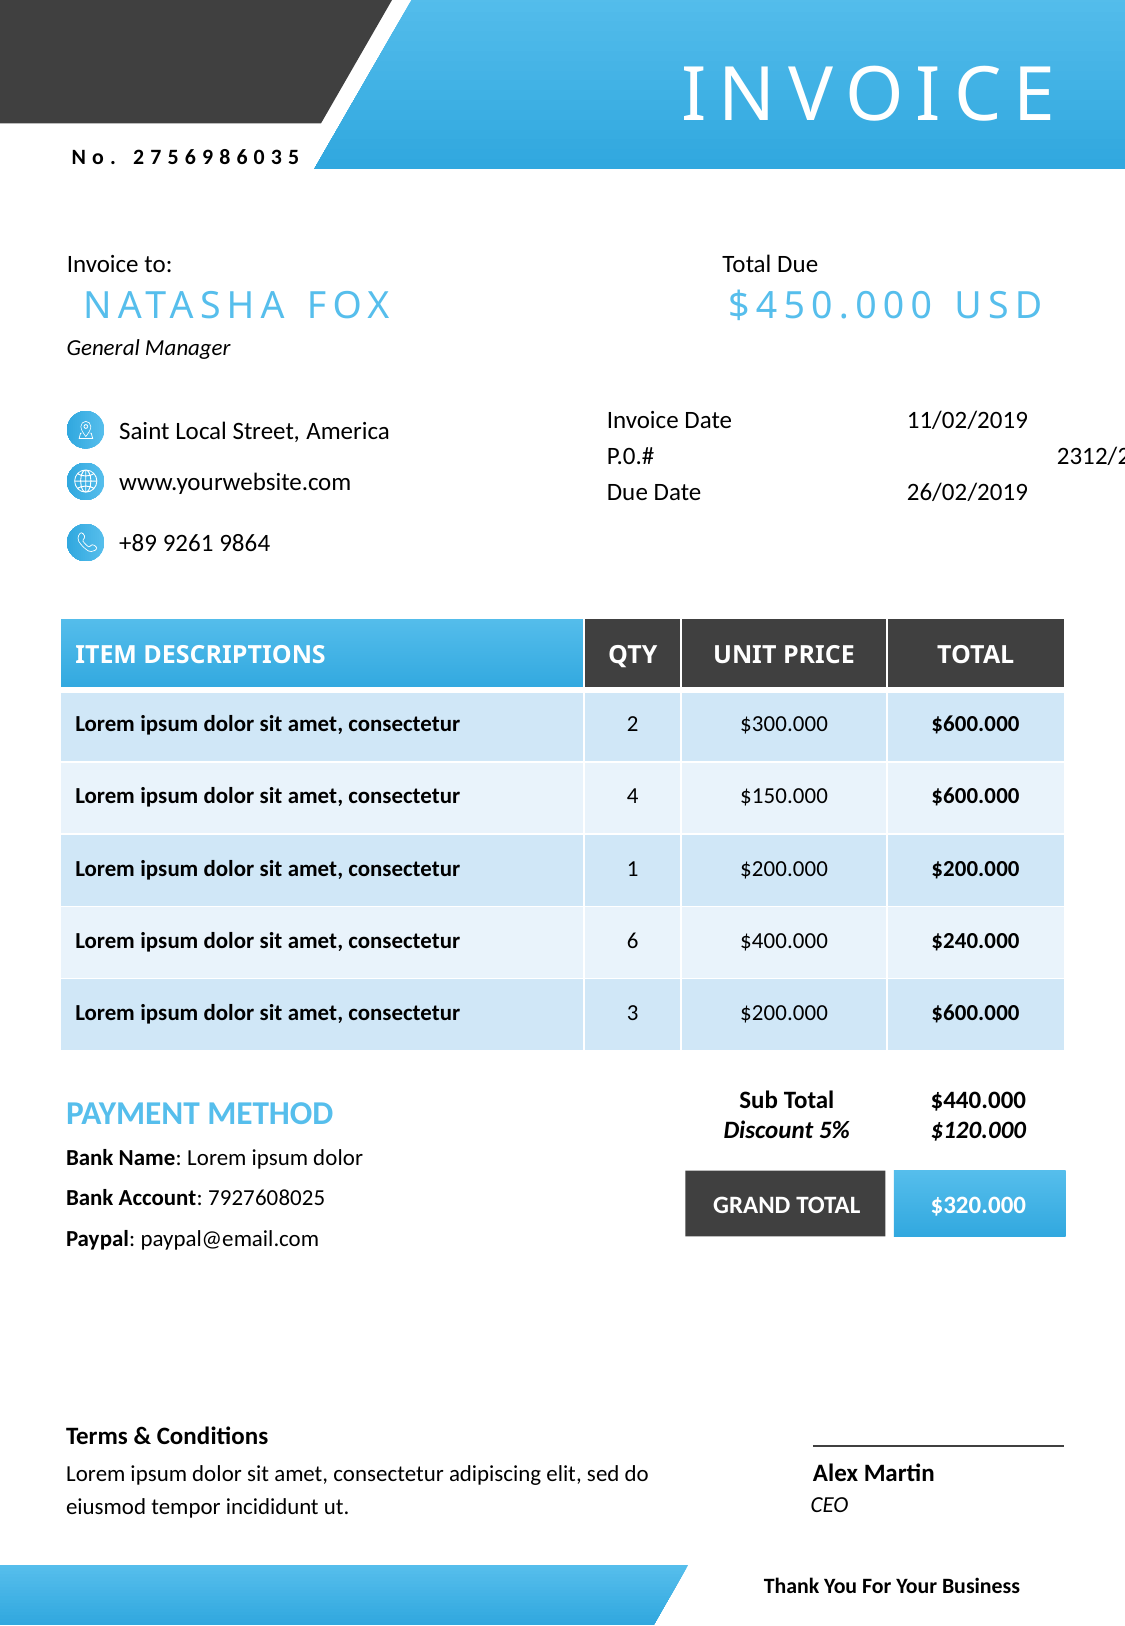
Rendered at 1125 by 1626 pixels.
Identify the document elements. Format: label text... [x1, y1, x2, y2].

text_box General Manager [51, 325, 246, 368]
table_cell $200.000 [682, 979, 886, 1050]
table_cell Lorem ipsum dolor sit amet, consectetur [61, 693, 583, 761]
text_box [0, 0, 394, 125]
table_cell Lorem ipsum dolor sit amet, consectetur [61, 907, 583, 978]
text_box Invoice to: [52, 240, 188, 286]
table_cell $400.000 [682, 907, 886, 978]
text_box [893, 1170, 1067, 1237]
text_box GRAND TOTAL [681, 1180, 892, 1226]
table_cell 3 [585, 979, 680, 1050]
table_cell $300.000 [682, 693, 886, 761]
text_box $320.000 [892, 1180, 1065, 1226]
table_header QTY [585, 619, 680, 687]
text_box Paypal: paypal@email.com [51, 1216, 426, 1259]
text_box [66, 406, 468, 565]
table_cell $200.000 [682, 835, 886, 906]
table_cell 2 [585, 693, 680, 761]
text_box INVOICE [666, 37, 1071, 143]
table_cell 1 [585, 835, 680, 906]
table_cell $600.000 [888, 693, 1064, 761]
text_box [315, 0, 1125, 171]
text_box Lorem ipsum dolor sit amet, consectetur adipiscing elit, sed do eiusmod tempor incididunt ut. [51, 1445, 713, 1527]
table_cell 4 [585, 763, 680, 833]
table_cell $600.000 [888, 763, 1064, 833]
table_header TOTAL [888, 619, 1064, 687]
text_box [684, 1170, 886, 1180]
text_box Sub Total Discount 5% [700, 1076, 873, 1152]
table_cell $600.000 [888, 979, 1064, 1050]
text_box Terms & Conditions [51, 1412, 393, 1457]
table_cell Lorem ipsum dolor sit amet, consectetur [61, 979, 583, 1050]
table_cell $200.000 [888, 835, 1064, 906]
table_header ITEM DESCRIPTIONS [61, 619, 583, 687]
text_box $440.000 $120.000 [892, 1076, 1065, 1152]
text_box No. 2756986035 [56, 135, 315, 177]
table_cell 6 [585, 907, 680, 978]
text_box Bank Account: 7927608025 [51, 1175, 426, 1216]
table_header UNIT PRICE [682, 619, 886, 687]
text_box Invoice Date 11/02/2019 P.0.# 2312/2019 Due Date 26/02/2019 [592, 390, 1125, 513]
text_box $450.000 USD [713, 274, 1058, 334]
text_box CEO [795, 1482, 864, 1525]
text_box [0, 1563, 691, 1625]
text_box Thank You For Your Business [749, 1564, 1036, 1606]
text_box Total Due [707, 240, 834, 286]
table_cell Lorem ipsum dolor sit amet, consectetur [61, 763, 583, 833]
table_cell $150.000 [682, 763, 886, 833]
text_box Alex Martin [798, 1448, 956, 1494]
table_cell $240.000 [888, 907, 1064, 978]
text_box Bank Name: Lorem ipsum dolor [51, 1134, 426, 1175]
table_cell Lorem ipsum dolor sit amet, consectetur [61, 835, 583, 906]
text_box NATASHA FOX [68, 274, 405, 334]
text_box PAYMENT METHOD [51, 1084, 393, 1134]
text_box [684, 1226, 886, 1237]
